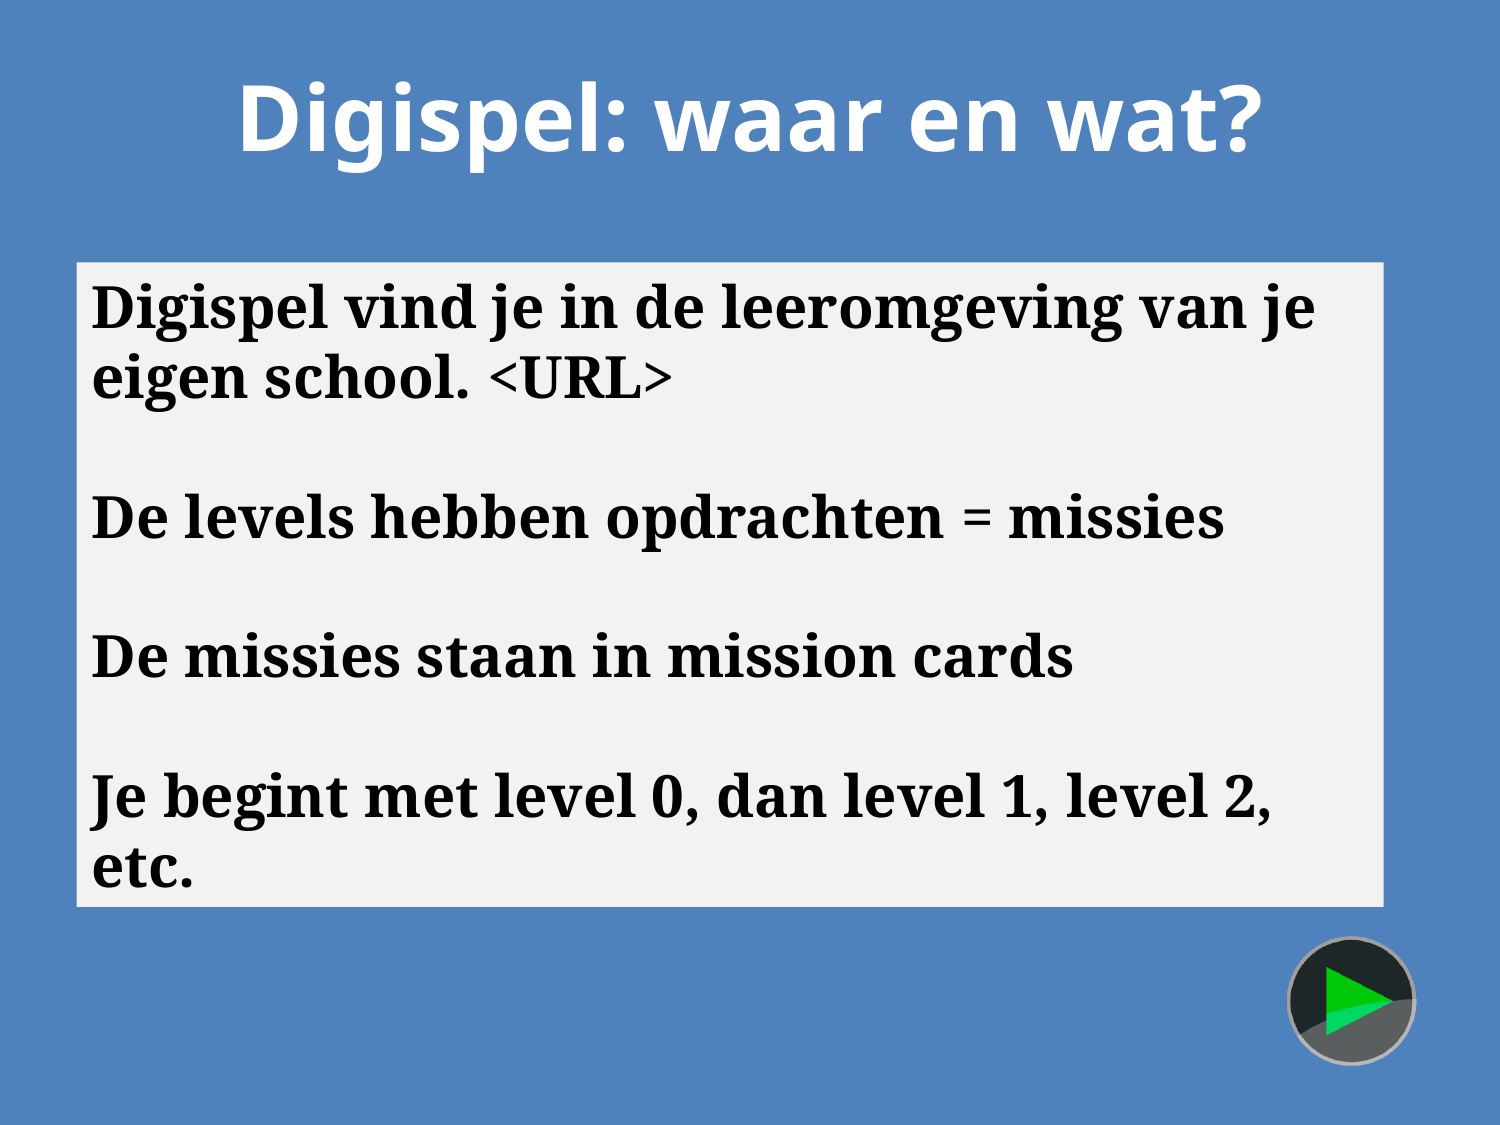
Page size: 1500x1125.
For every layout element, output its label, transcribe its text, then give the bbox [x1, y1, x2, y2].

text_box Digispel vind je in de leeromgeving van je eigen school. <URL> De levels hebben opdrachten = missies De missies staan in mission cards Je begint met level 0, dan level 1, level 2, etc. [76, 262, 1384, 907]
title Digispel: waar en wat? [75, 45, 1425, 185]
picture [1269, 917, 1434, 1083]
